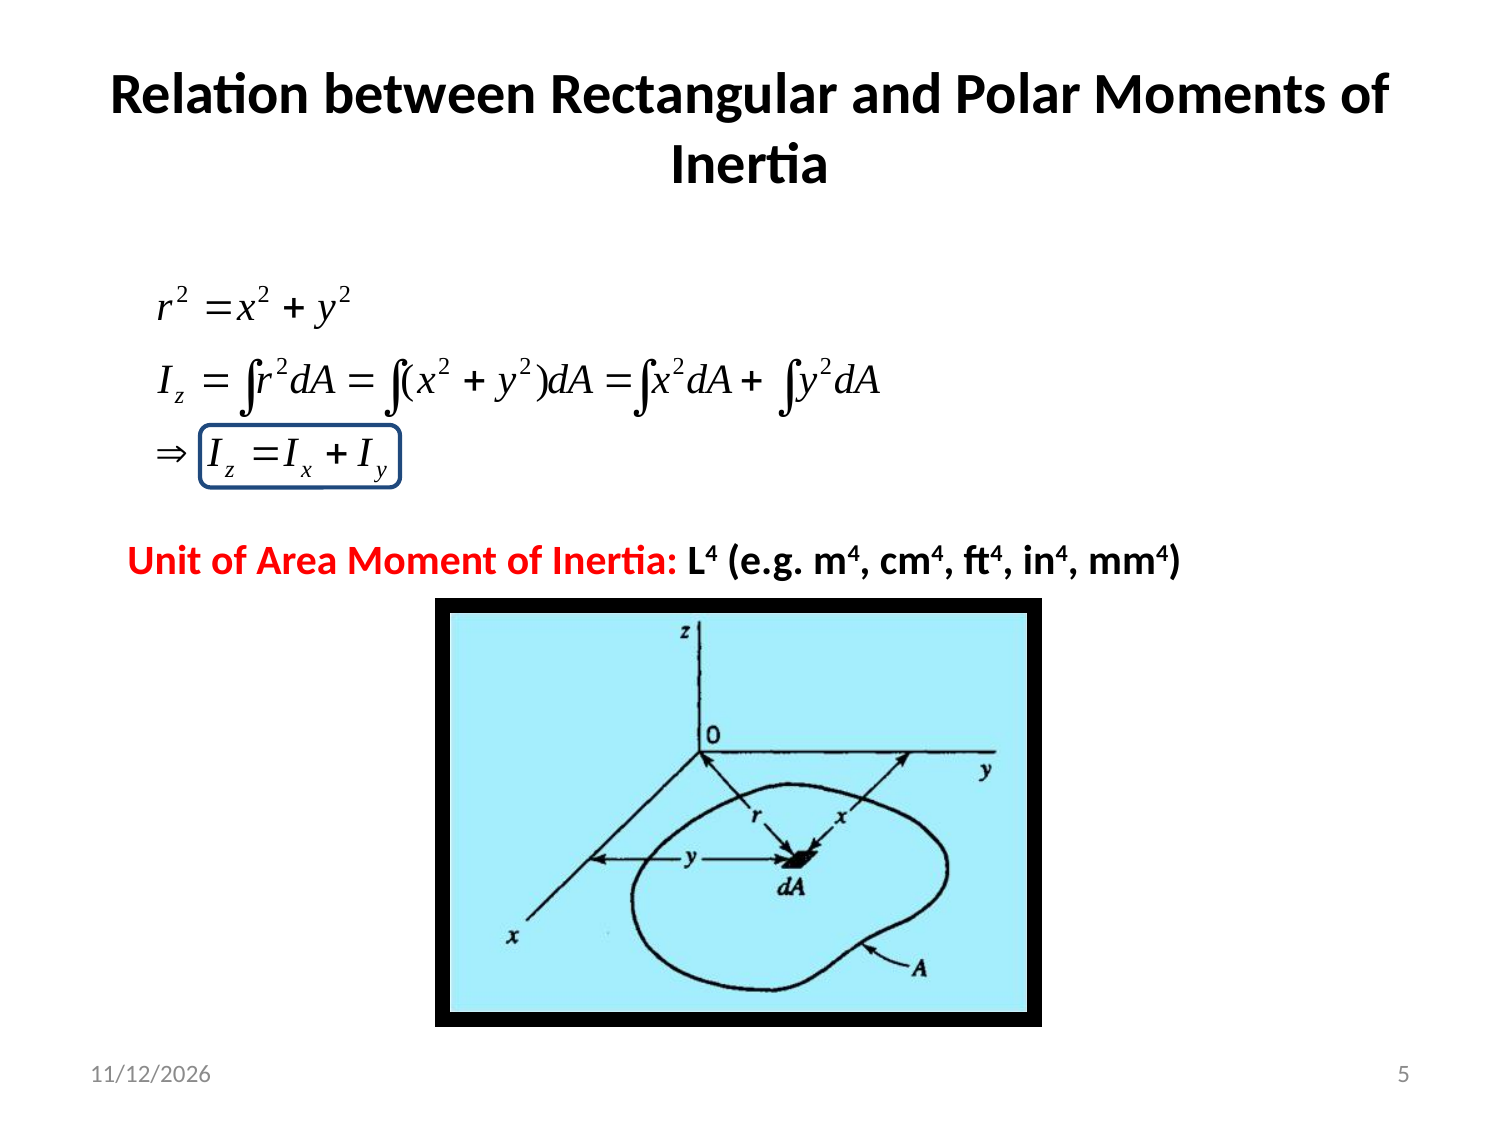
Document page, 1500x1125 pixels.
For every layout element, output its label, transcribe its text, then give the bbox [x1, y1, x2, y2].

text_box Unit of Area Moment of Inertia: L4 (e.g. m4, cm4, ft4, in4, mm4) [112, 525, 1450, 590]
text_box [149, 274, 885, 491]
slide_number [75, 1042, 425, 1103]
title Relation between Rectangular and Polar Moments of Inertia [50, 62, 1450, 187]
picture [449, 612, 1028, 1013]
slide_number 5 [1074, 1042, 1425, 1103]
